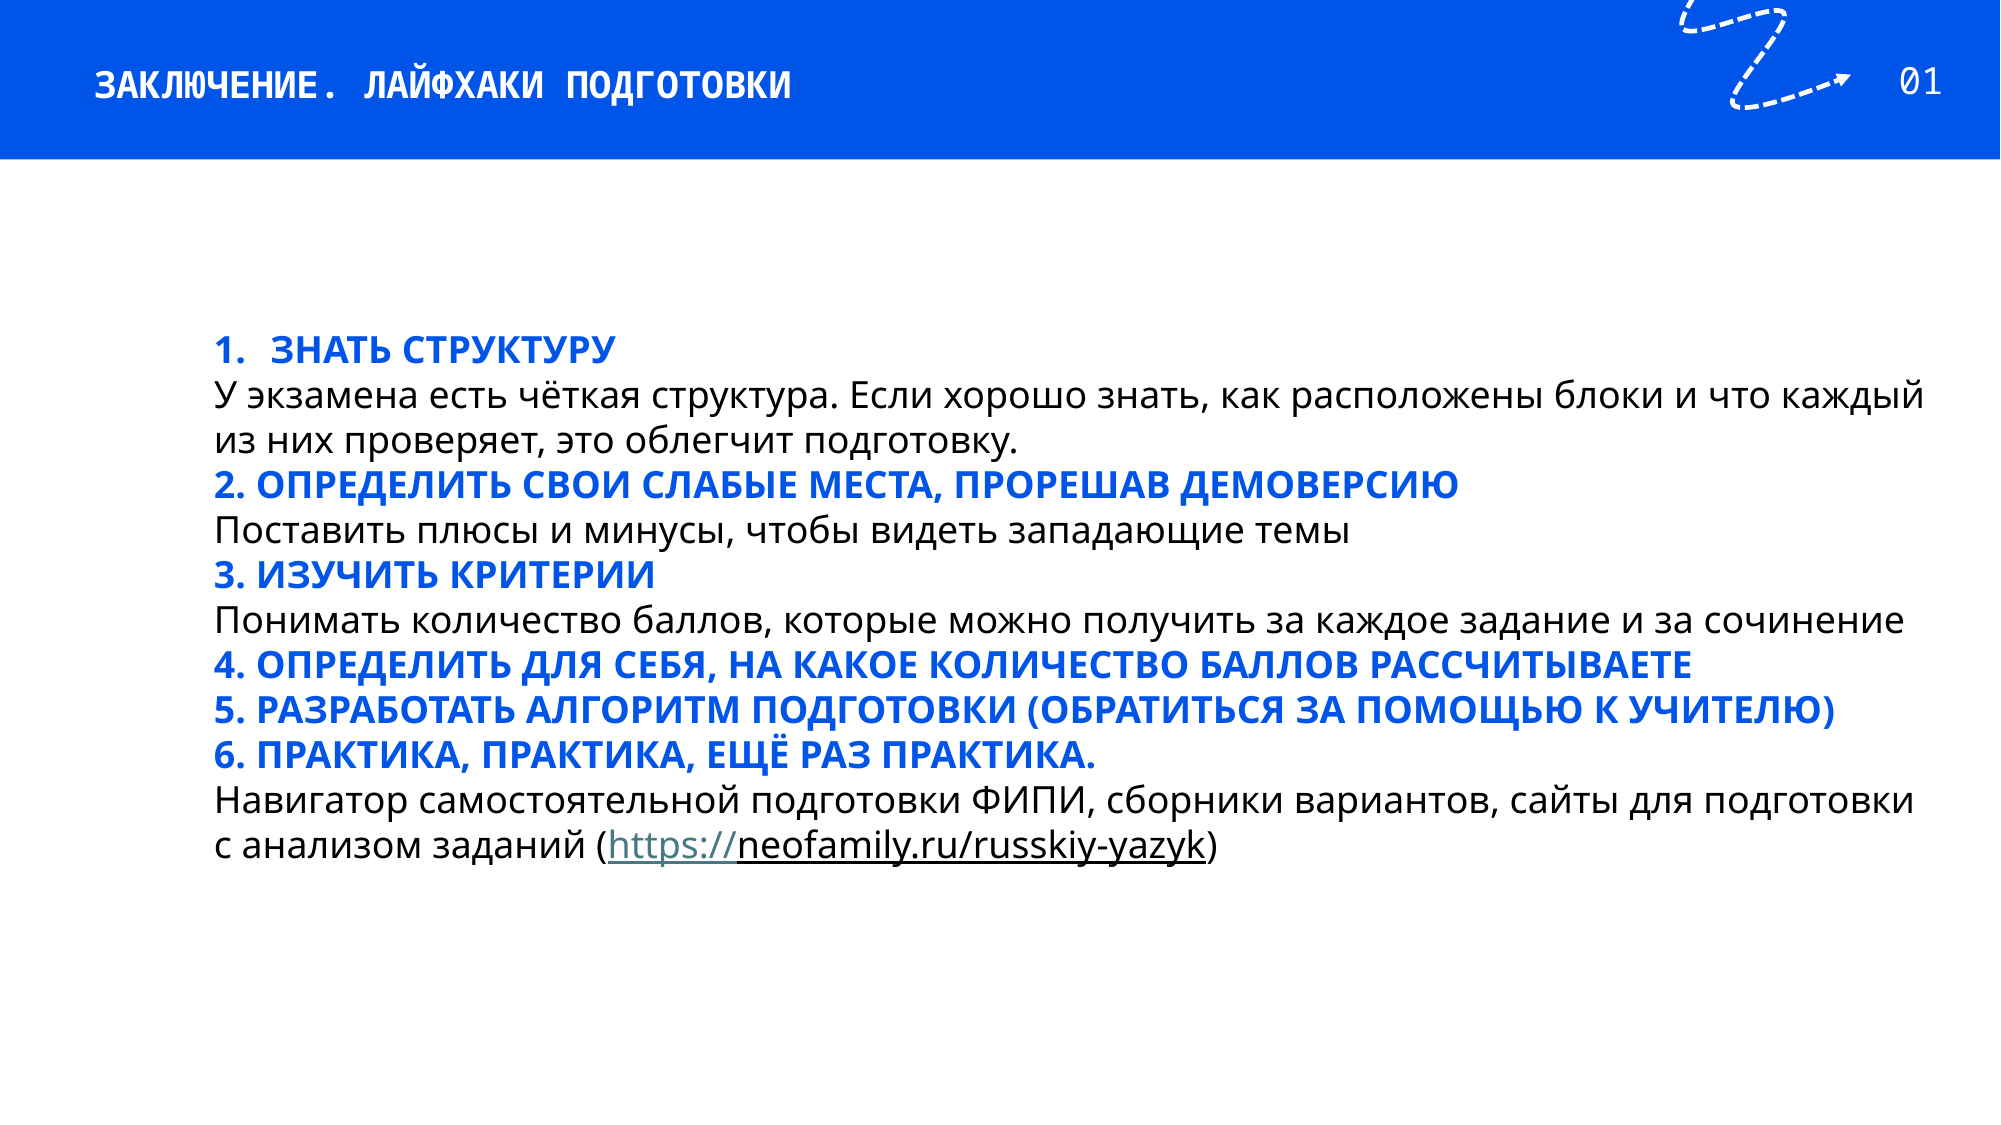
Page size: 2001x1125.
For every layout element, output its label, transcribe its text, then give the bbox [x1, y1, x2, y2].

text_box ЗНАТЬ СТРУКТУРУ У экзамена есть чёткая структура. Если хорошо знать, как расположены блоки и что каждый из них проверяет, это облегчит подготовку. 2. ОПРЕДЕЛИТЬ СВОИ СЛАБЫЕ МЕСТА, ПРОРЕШАВ ДЕМОВЕРСИЮ Поставить плюсы и минусы, чтобы видеть западающие темы 3. ИЗУЧИТЬ КРИТЕРИИ Понимать количество баллов, которые можно получить за каждое задание и за сочинение 4. ОПРЕДЕЛИТЬ ДЛЯ СЕБЯ, НА КАКОЕ КОЛИЧЕСТВО БАЛЛОВ РАССЧИТЫВАЕТЕ 5. РАЗРАБОТАТЬ АЛГОРИТМ ПОДГОТОВКИ (ОБРАТИТЬСЯ ЗА ПОМОЩЬЮ К УЧИТЕЛЮ) 6. ПРАКТИКА, ПРАКТИКА, ЕЩЁ РАЗ ПРАКТИКА. Навигатор самостоятельной подготовки ФИПИ, сборники вариантов, сайты для подготовки с анализом заданий (https://neofamily.ru/russkiy-yazyk) [199, 318, 1942, 880]
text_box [0, 0, 2000, 160]
